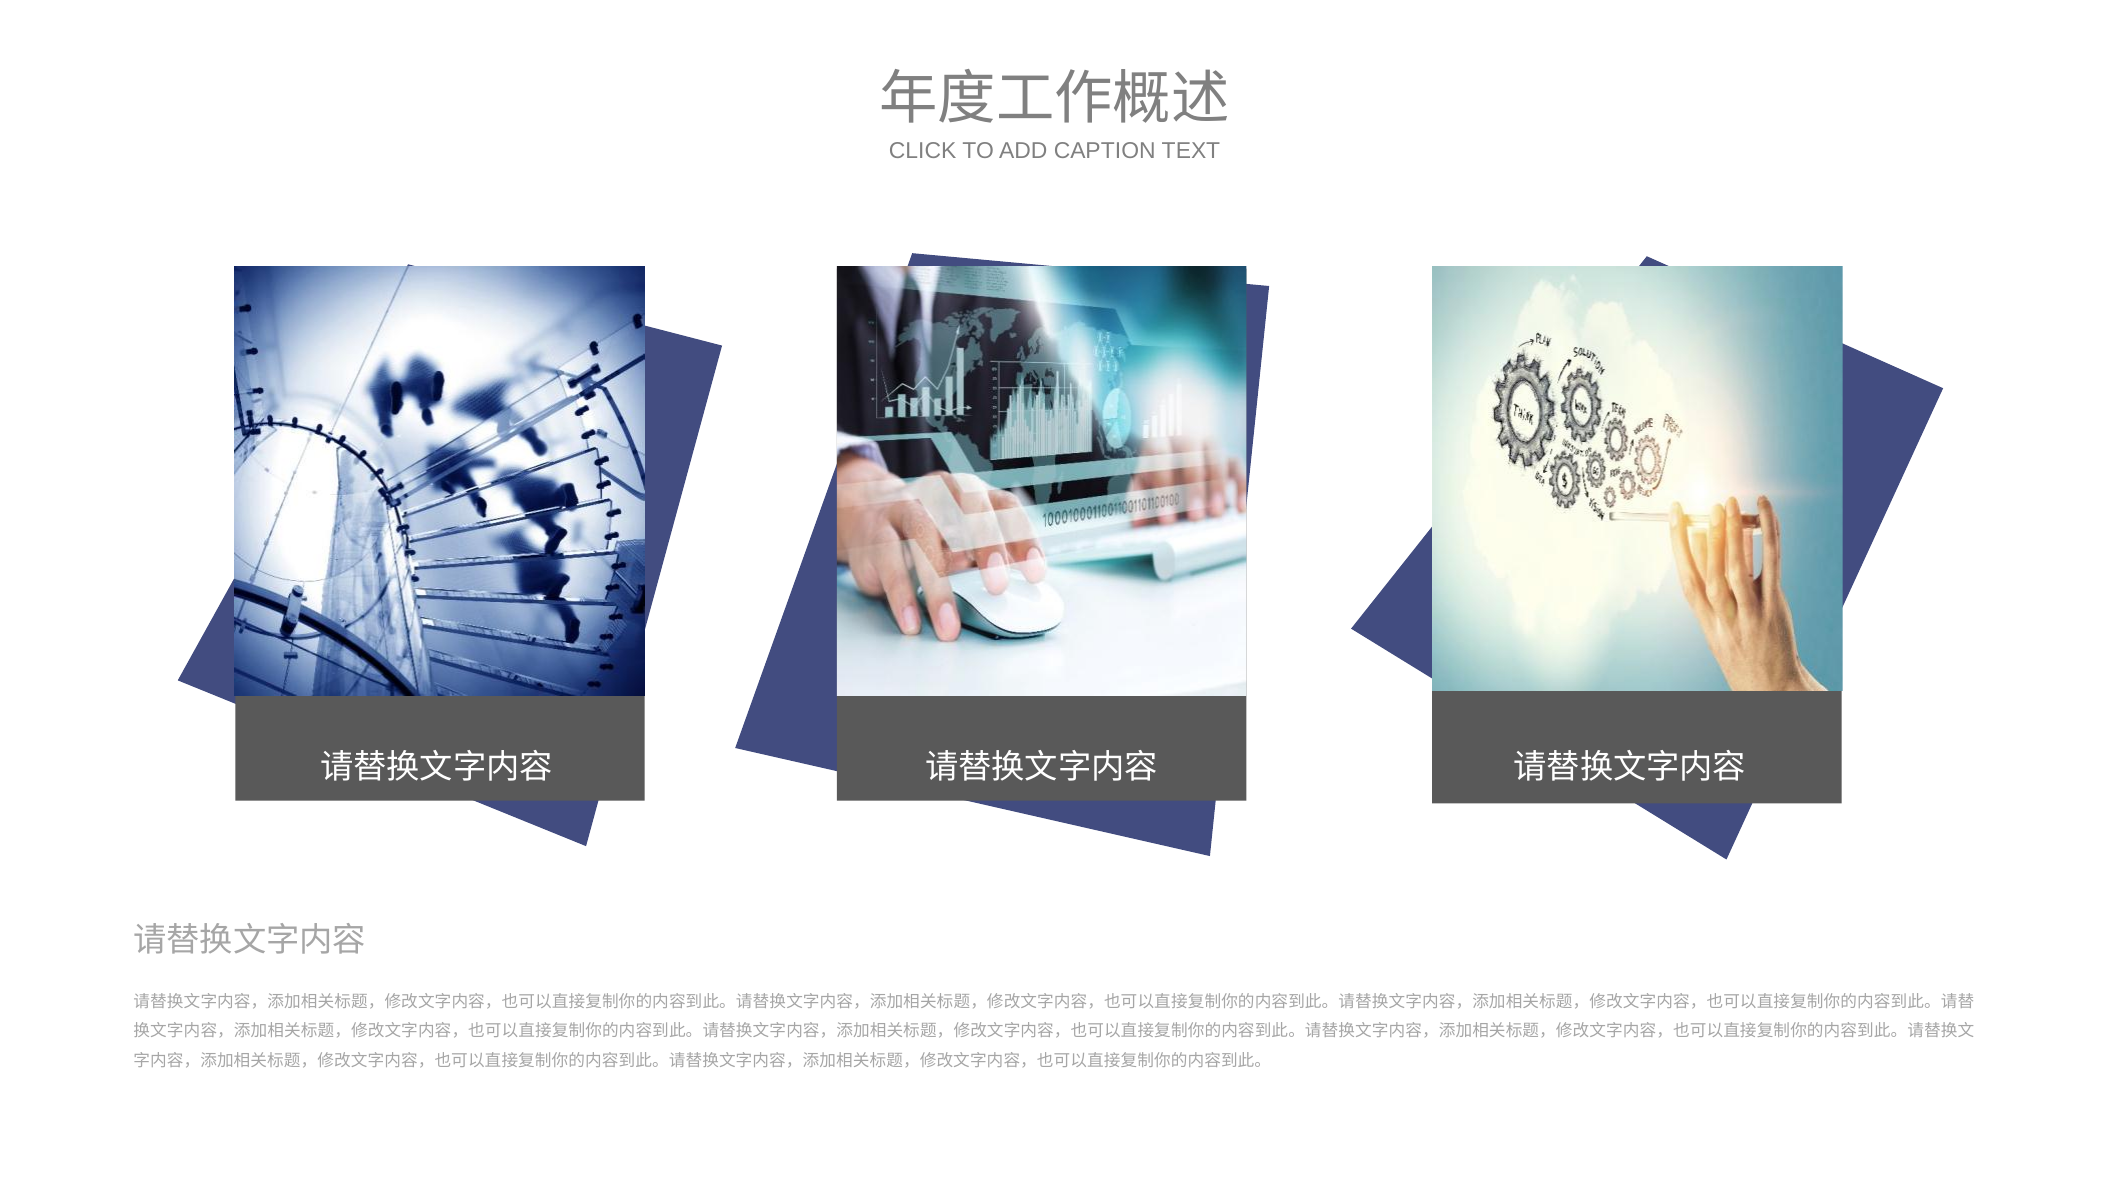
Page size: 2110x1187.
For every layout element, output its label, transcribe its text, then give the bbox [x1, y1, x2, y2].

text_box [1844, 344, 1944, 604]
text_box [1351, 527, 1431, 678]
text_box 请替换文字内容 [320, 725, 554, 786]
text_box [1247, 283, 1270, 500]
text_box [133, 918, 1977, 1072]
text_box [233, 265, 646, 697]
text_box [235, 697, 645, 801]
text_box [646, 325, 723, 626]
text_box [1639, 256, 1667, 265]
text_box [474, 801, 599, 847]
text_box 请替换文字内容 [925, 725, 1159, 786]
text_box [907, 253, 1041, 265]
text_box [836, 265, 1247, 697]
text_box CLICK TO ADD CAPTION TEXT [865, 135, 1245, 163]
text_box [1432, 692, 1842, 804]
text_box 年度工作概述 [865, 60, 1245, 131]
text_box [735, 466, 836, 771]
text_box [1636, 804, 1752, 860]
text_box 请替换文字内容 [1513, 725, 1747, 786]
text_box [968, 801, 1216, 857]
text_box [836, 697, 1247, 801]
text_box [177, 580, 235, 704]
text_box [1431, 265, 1844, 692]
